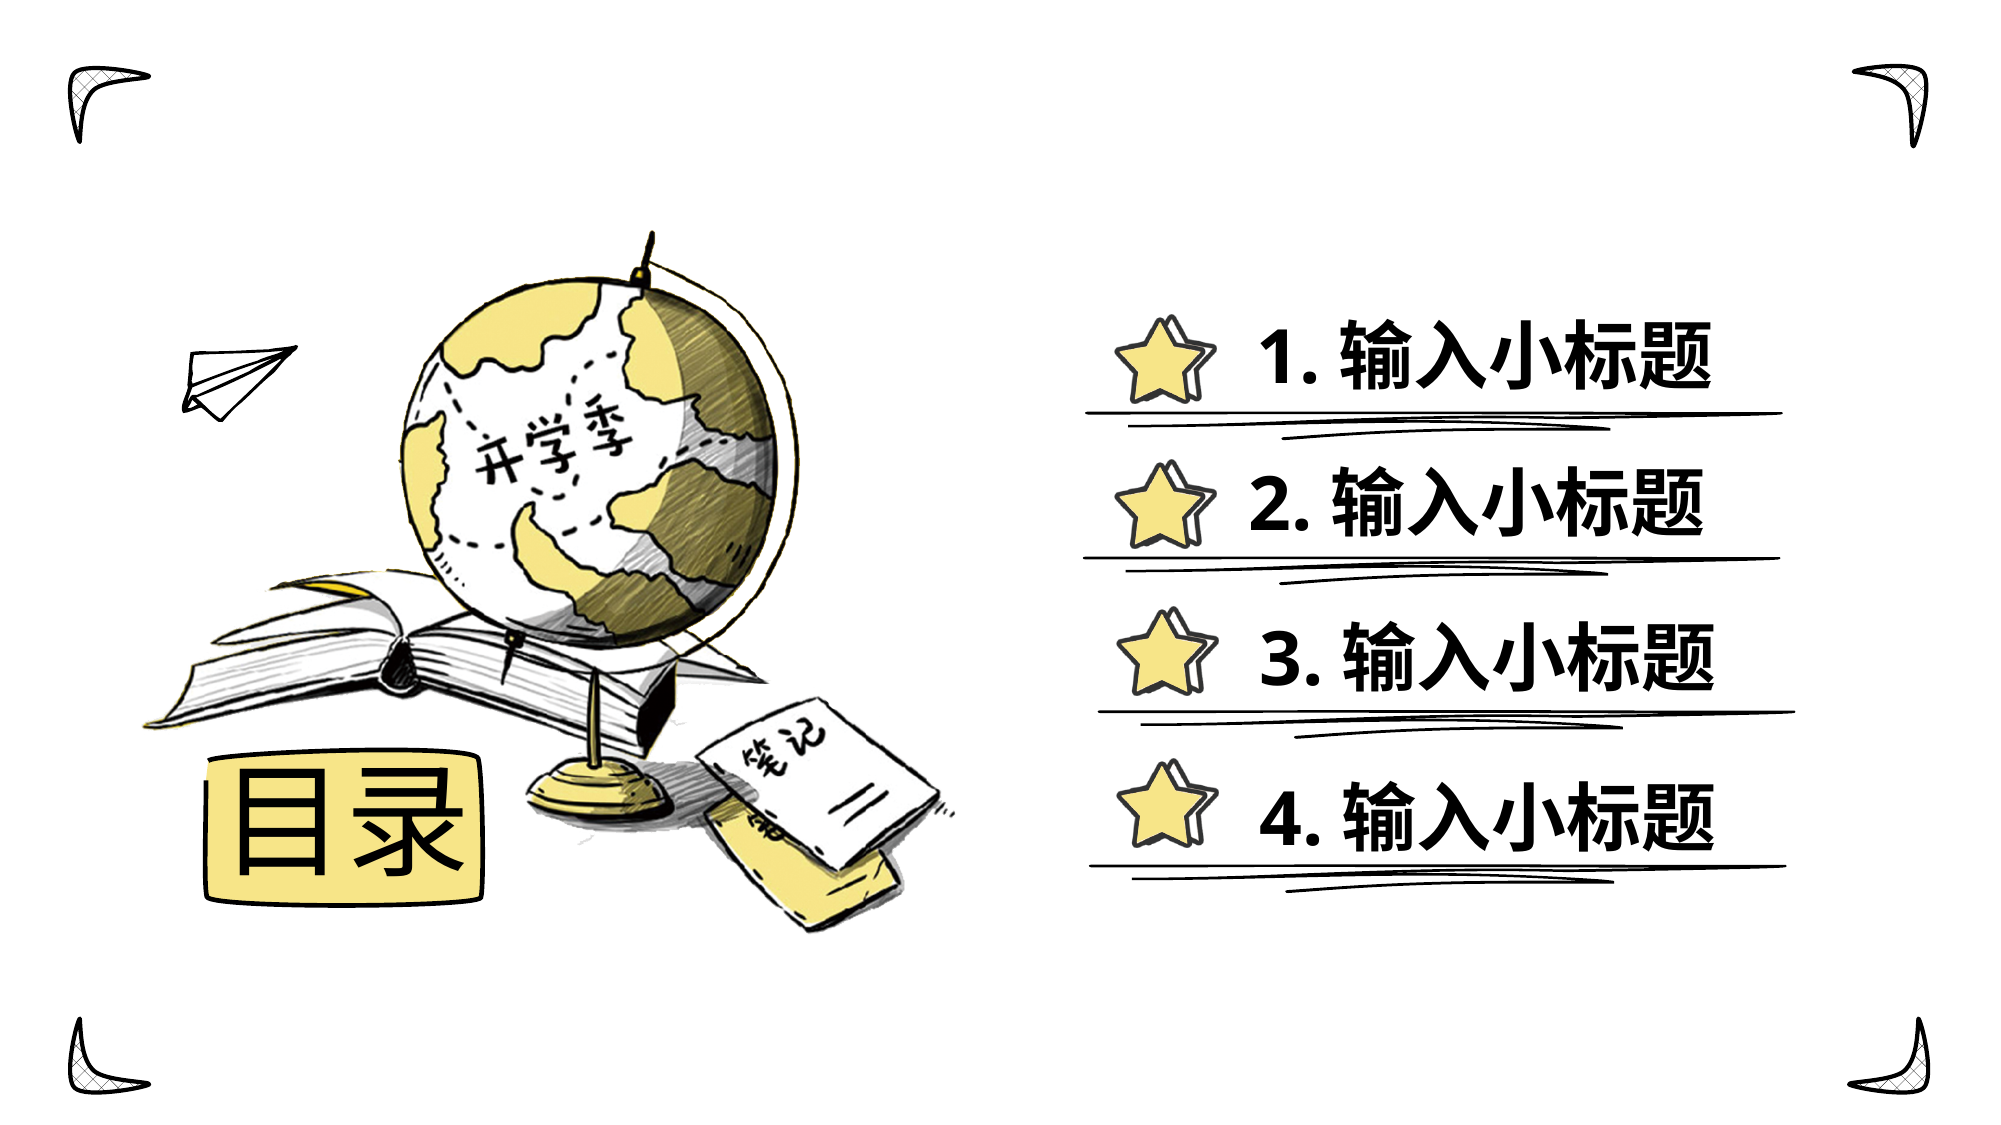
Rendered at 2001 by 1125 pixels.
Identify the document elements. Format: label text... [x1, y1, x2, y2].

text_box [1082, 556, 1781, 586]
text_box [1088, 864, 1244, 868]
text_box 3.输入小标题 [1244, 603, 1814, 708]
text_box [1085, 411, 1783, 441]
text_box [1131, 869, 1741, 894]
text_box 2.输入小标题 [1233, 448, 1803, 553]
text_box [1097, 710, 1796, 739]
picture [140, 230, 956, 935]
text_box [1114, 314, 1217, 404]
text_box [1848, 1017, 1930, 1094]
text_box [1116, 606, 1219, 696]
text_box [1852, 64, 1928, 148]
text_box [69, 1017, 151, 1094]
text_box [1116, 758, 1219, 848]
text_box 4.输入小标题 [1244, 763, 1814, 869]
text_box [69, 66, 151, 143]
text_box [1114, 459, 1217, 549]
text_box 1.输入小标题 [1241, 300, 1811, 406]
